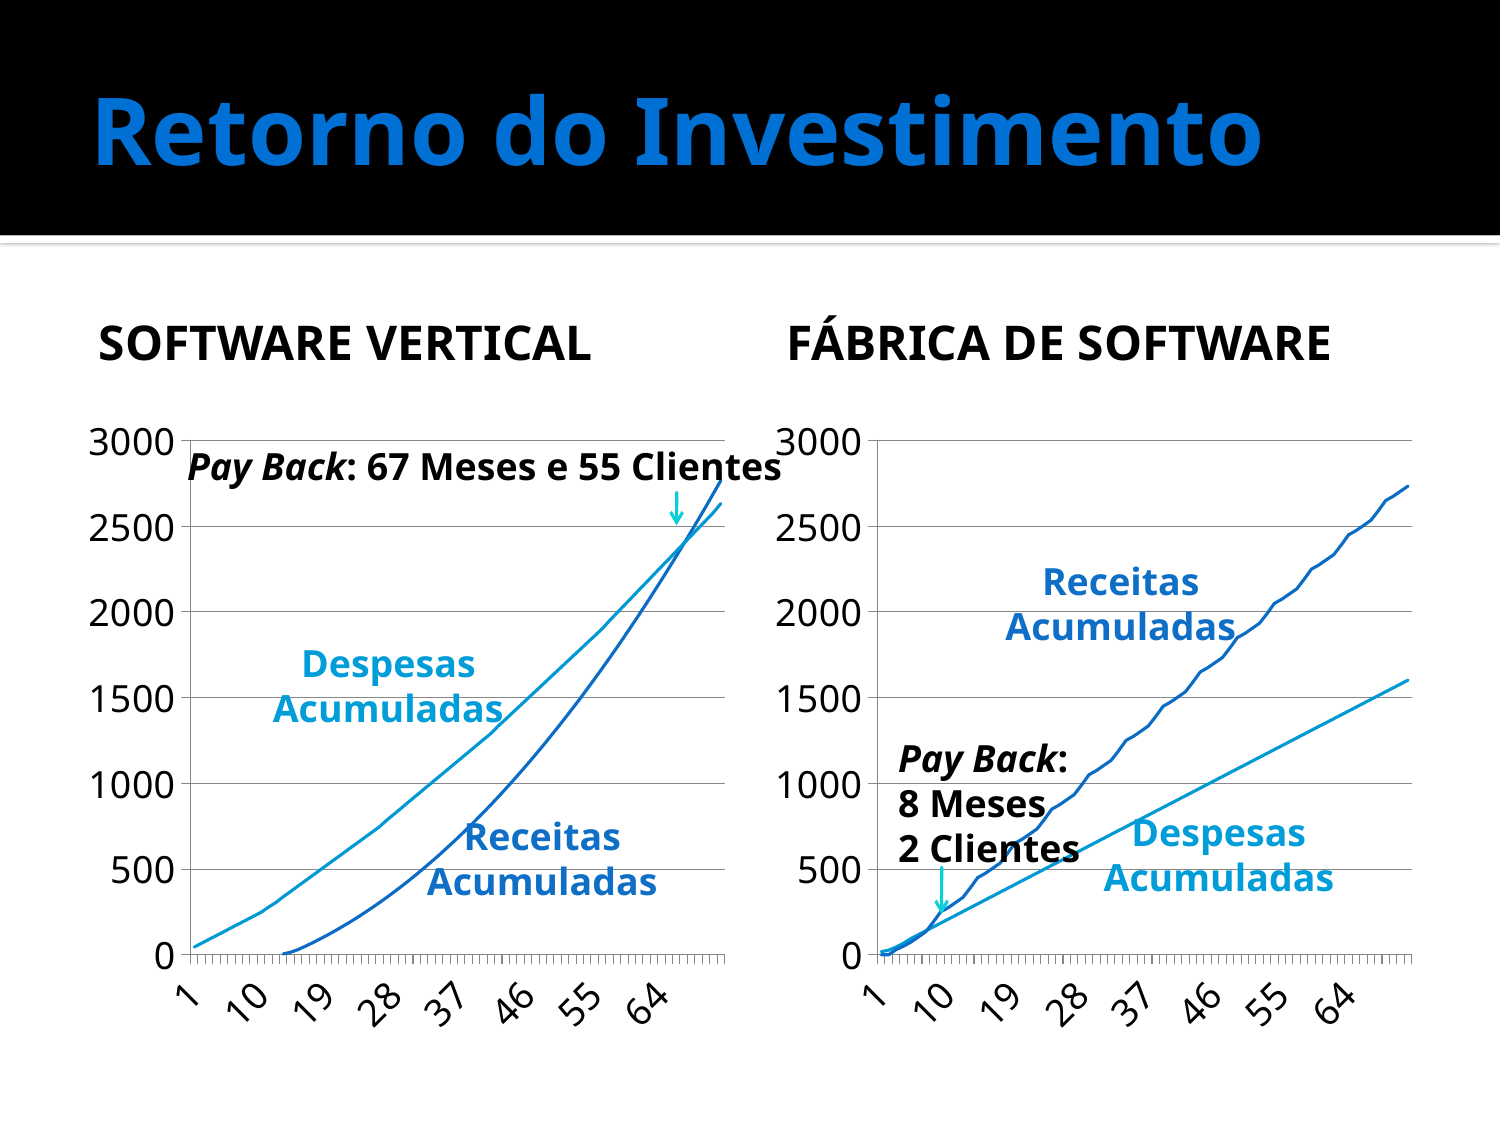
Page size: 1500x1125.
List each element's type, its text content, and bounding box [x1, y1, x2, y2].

chart [74, 401, 738, 1050]
title Retorno do Investimento [75, 24, 1425, 231]
chart [761, 401, 1425, 1050]
list FÁBRICA DE SOFTWARE [761, 278, 1425, 396]
list SOFTWARE VERTICAL [75, 278, 738, 396]
text_box Pay Back: 67 Meses e 55 Clientes [742, 435, 756, 496]
